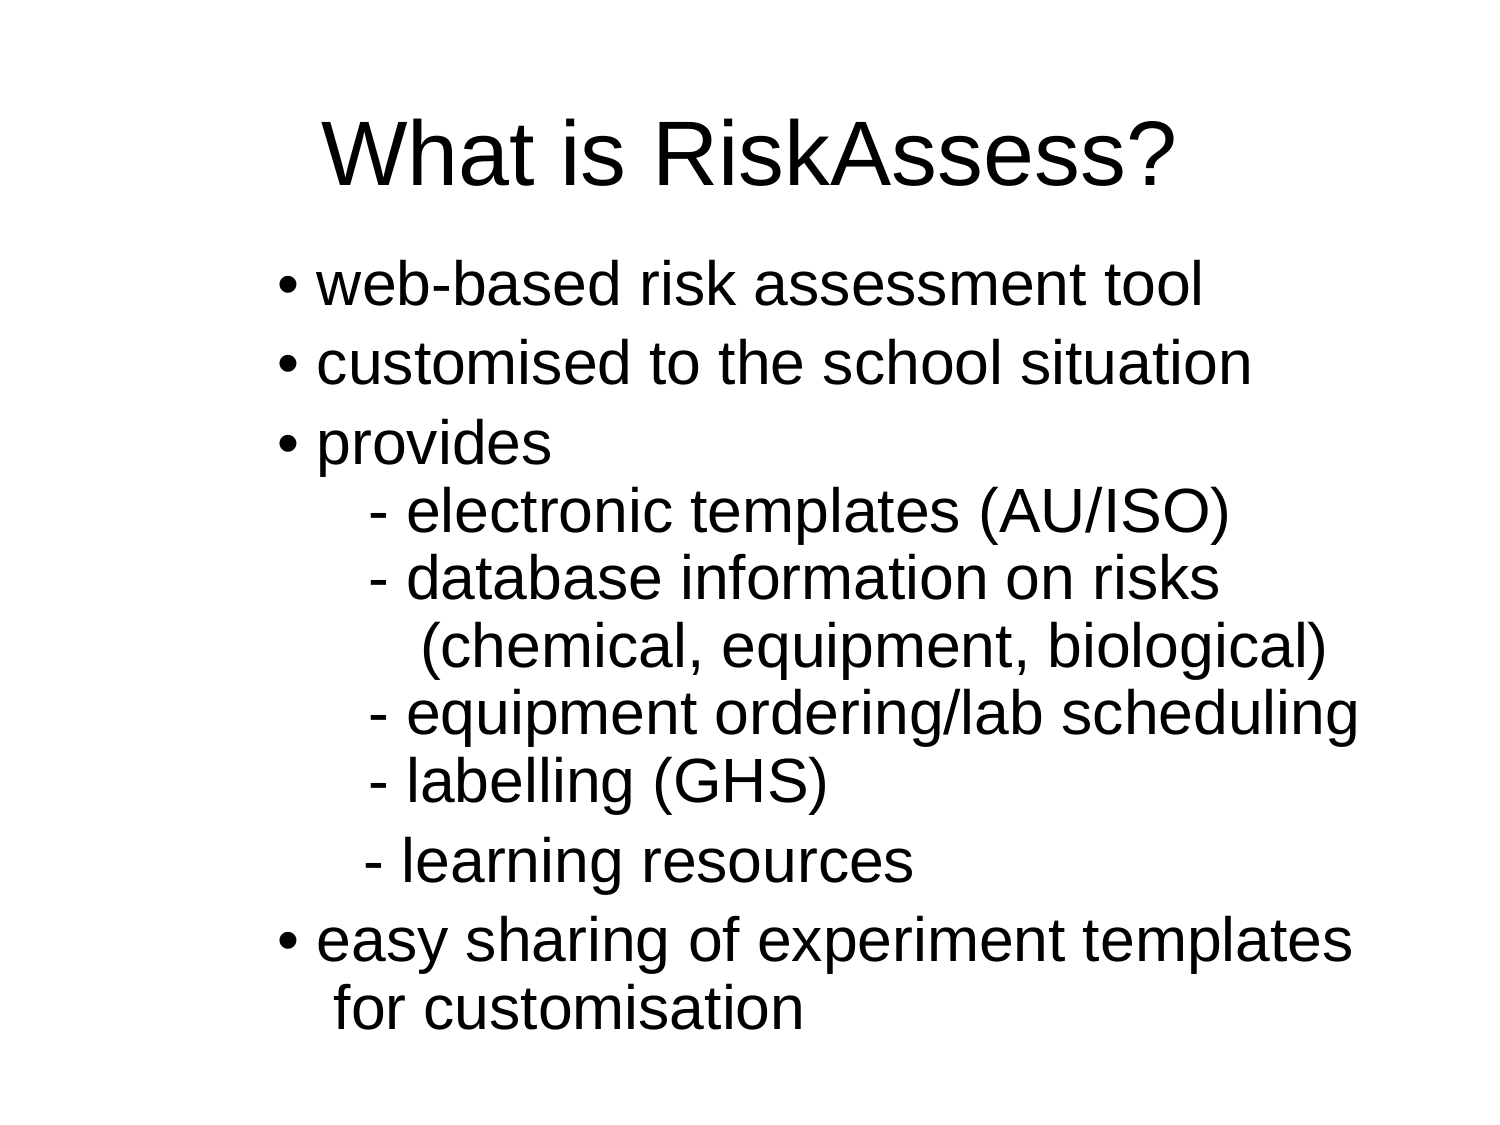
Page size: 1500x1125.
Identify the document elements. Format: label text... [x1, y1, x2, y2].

list • web-based risk assessment tool • customised to the school situation • provides - electronic templates (AU/ISO) - database information on risks (chemical, equipment, biological) - equipment ordering/lab scheduling - labelling (GHS) - learning resources • easy sharing of experiment templates for customisation [262, 243, 1424, 1075]
title What is RiskAssess? [112, 54, 1388, 243]
